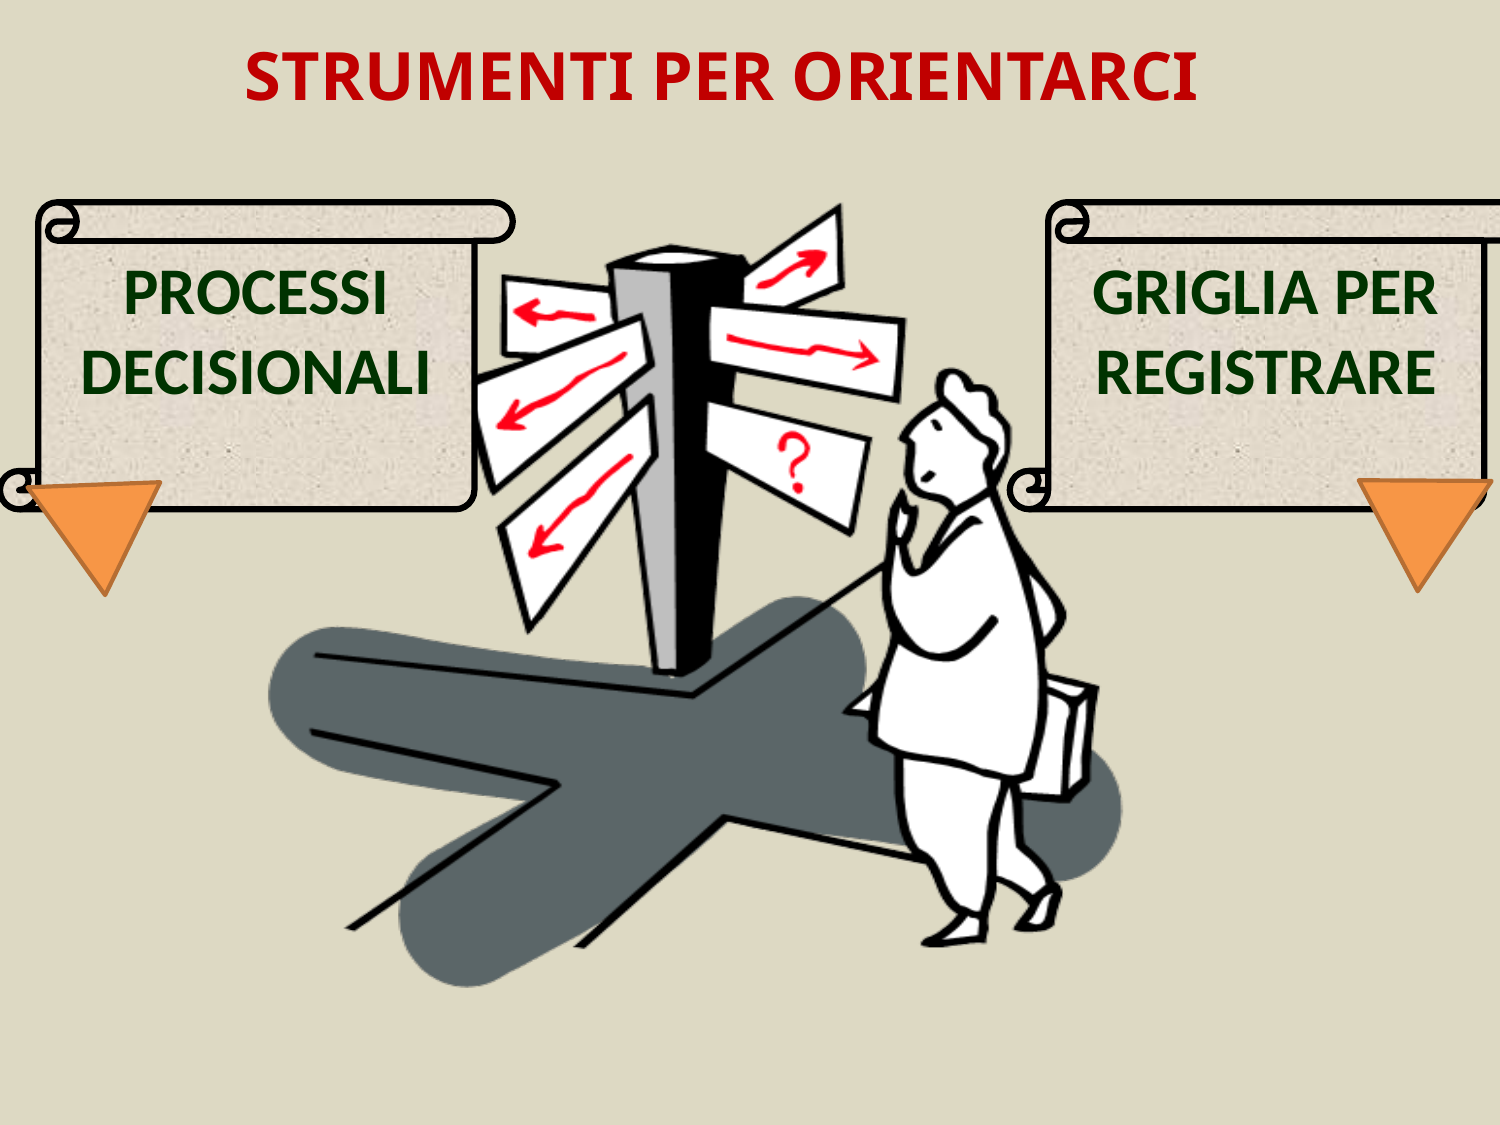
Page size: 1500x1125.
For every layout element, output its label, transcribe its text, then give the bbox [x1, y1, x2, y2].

text_box PROCESSI DECISIONALI [0, 202, 263, 510]
text_box [1356, 478, 1494, 594]
picture [265, 202, 1129, 994]
title STRUMENTI PER ORIENTARCI [100, 19, 1345, 130]
text_box [25, 480, 163, 598]
text_box GRIGLIA PER REGISTRARE [1129, 202, 1500, 510]
